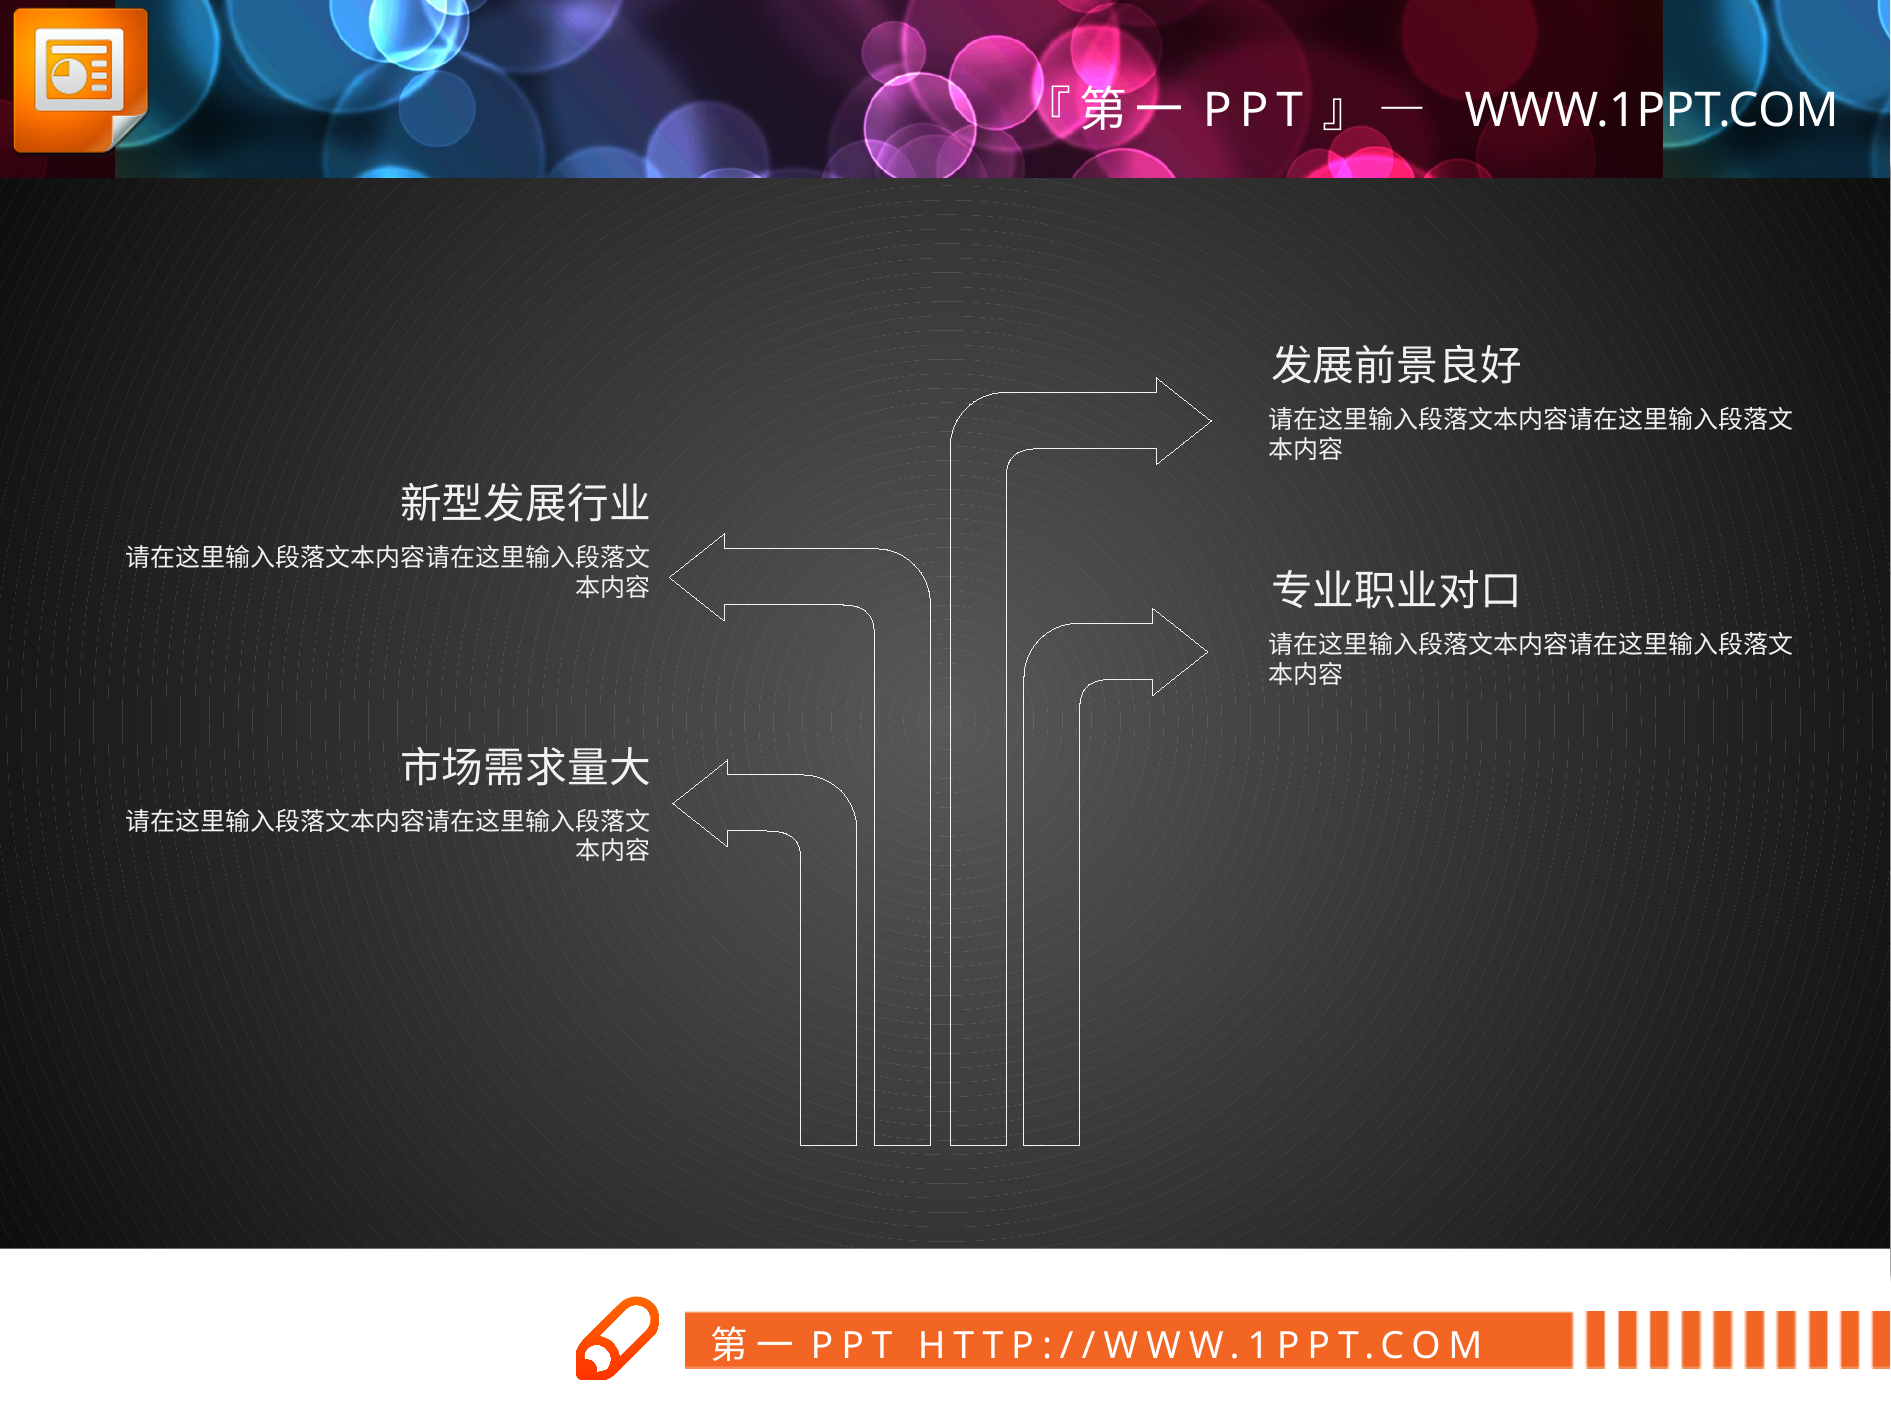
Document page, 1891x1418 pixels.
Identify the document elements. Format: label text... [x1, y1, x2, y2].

text_box 市场需求量大 [337, 733, 666, 797]
text_box 请在这里输入段落文本内容请在这里输入段落文本内容 [1253, 621, 1813, 696]
text_box 专业职业对口 [1256, 556, 1585, 621]
text_box 请在这里输入段落文本内容请在这里输入段落文本内容 [1253, 396, 1813, 471]
text_box [1023, 608, 1208, 1146]
text_box 请在这里输入段落文本内容请在这里输入段落文本内容 [106, 797, 666, 873]
picture [685, 1311, 1891, 1369]
text_box [672, 759, 857, 1146]
picture [0, 0, 1891, 178]
text_box 新型发展行业 [337, 469, 666, 533]
text_box [950, 377, 1212, 1146]
text_box [669, 533, 931, 1146]
text_box 发展前景良好 [1256, 331, 1585, 396]
text_box 请在这里输入段落文本内容请在这里输入段落文本内容 [106, 533, 666, 609]
